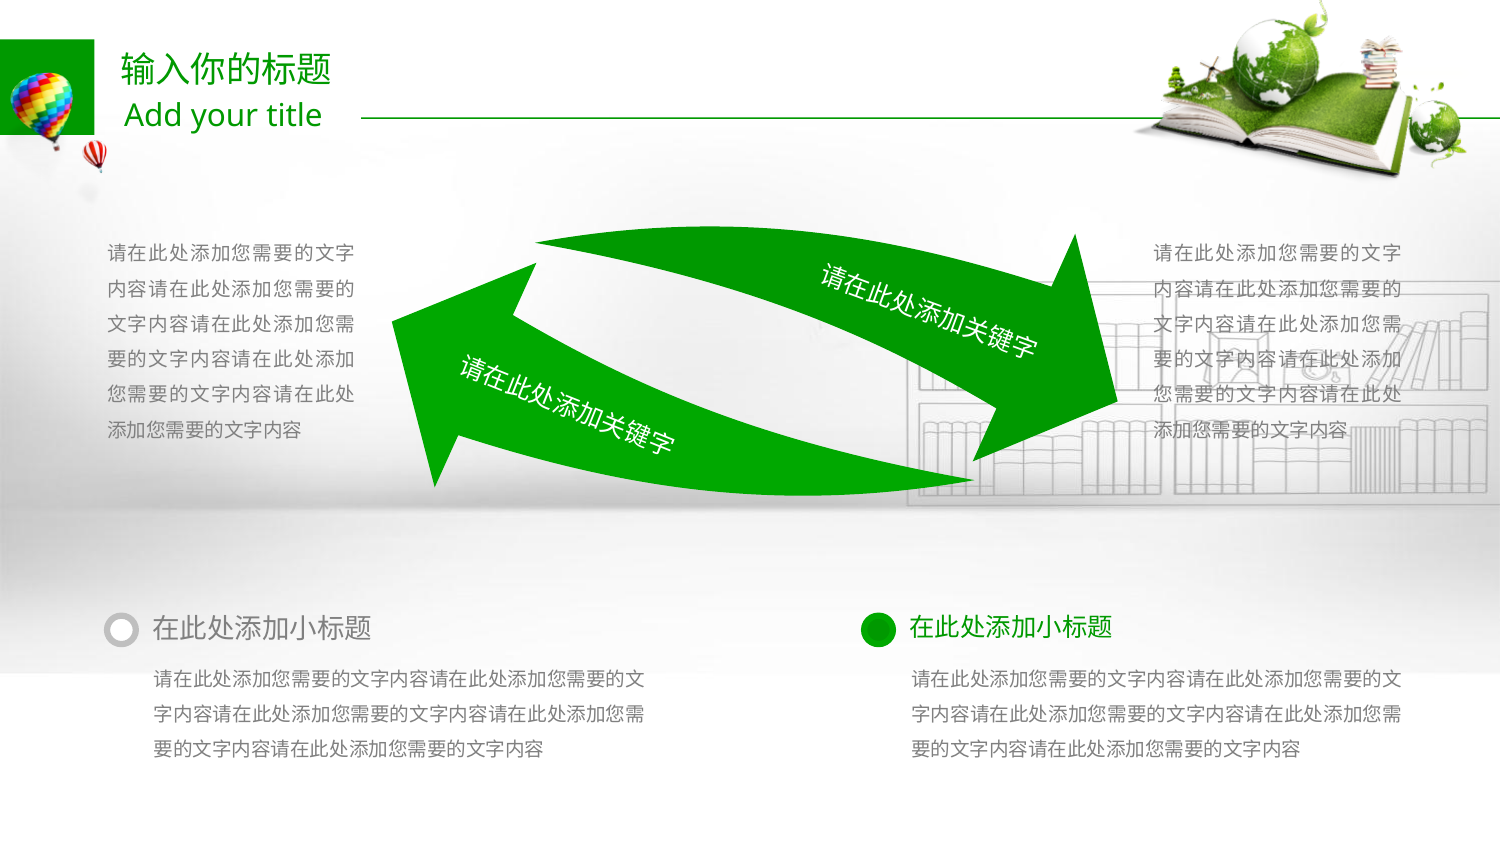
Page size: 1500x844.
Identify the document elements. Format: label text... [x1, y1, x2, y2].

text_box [530, 172, 1136, 420]
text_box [106, 605, 645, 768]
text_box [373, 304, 979, 549]
text_box 请在此处添加您需要的文字内容请在此处添加您需要的文字内容请在此处添加您需要的文字内容请在此处添加您需要的文字内容请在此处添加您需要的文字内容 [1153, 223, 1402, 447]
text_box 请在此处添加您需要的文字内容请在此处添加您需要的文字内容请在此处添加您需要的文字内容请在此处添加您需要的文字内容请在此处添加您需要的文字内容 [107, 223, 356, 447]
picture [0, 0, 1500, 844]
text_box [863, 605, 1402, 768]
